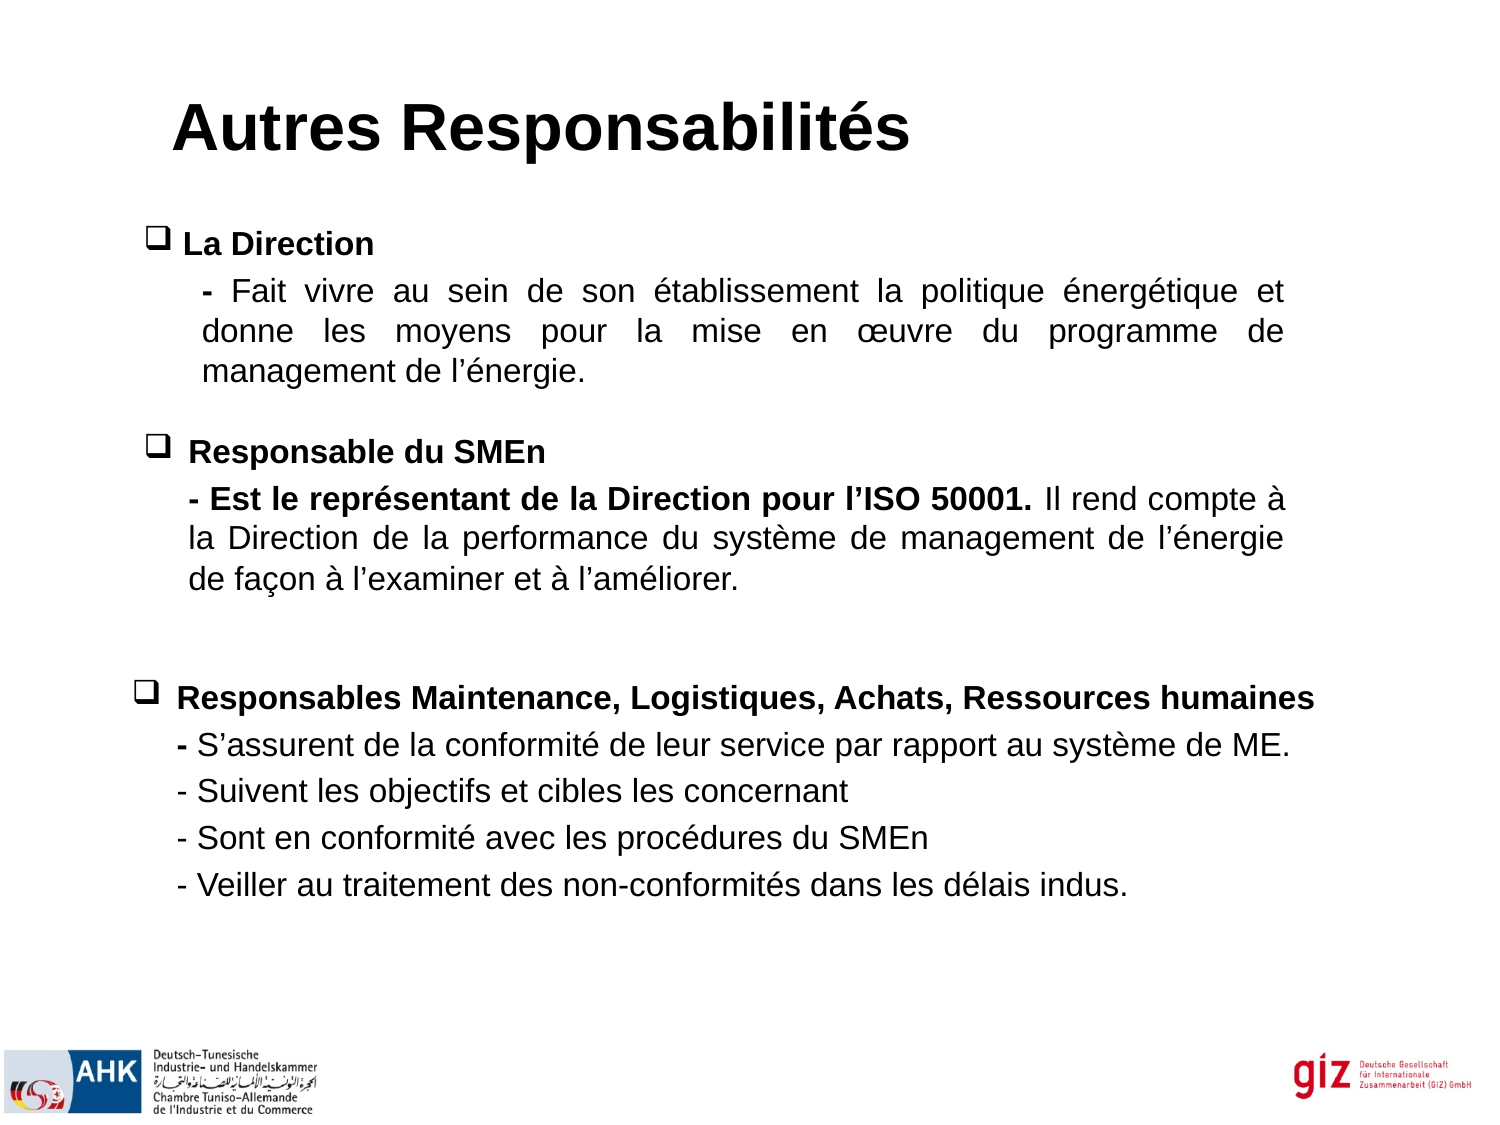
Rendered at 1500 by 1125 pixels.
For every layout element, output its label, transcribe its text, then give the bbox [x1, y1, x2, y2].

text_box Responsables Maintenance, Logistiques, Achats, Ressources humaines - S’assurent de la conformité de leur service par rapport au système de ME. - Suivent les objectifs et cibles les concernant - Sont en conformité avec les procédures du SMEn - Veiller au traitement des non-conformités dans les délais indus. [117, 668, 1360, 910]
text_box Autres Responsabilités [156, 76, 1055, 172]
picture [3, 1049, 317, 1114]
text_box La Direction - Fait vivre au sein de son établissement la politique énergétique et donne les moyens pour la mise en œuvre du programme de management de l’énergie. [128, 215, 1301, 397]
text_box Responsable du SMEn - Est le représentant de la Direction pour l’ISO 50001. Il rend compte à la Direction de la performance du système de management de l’énergie de façon à l’examiner et à l’améliorer. [128, 422, 1301, 604]
picture [1275, 1031, 1500, 1125]
